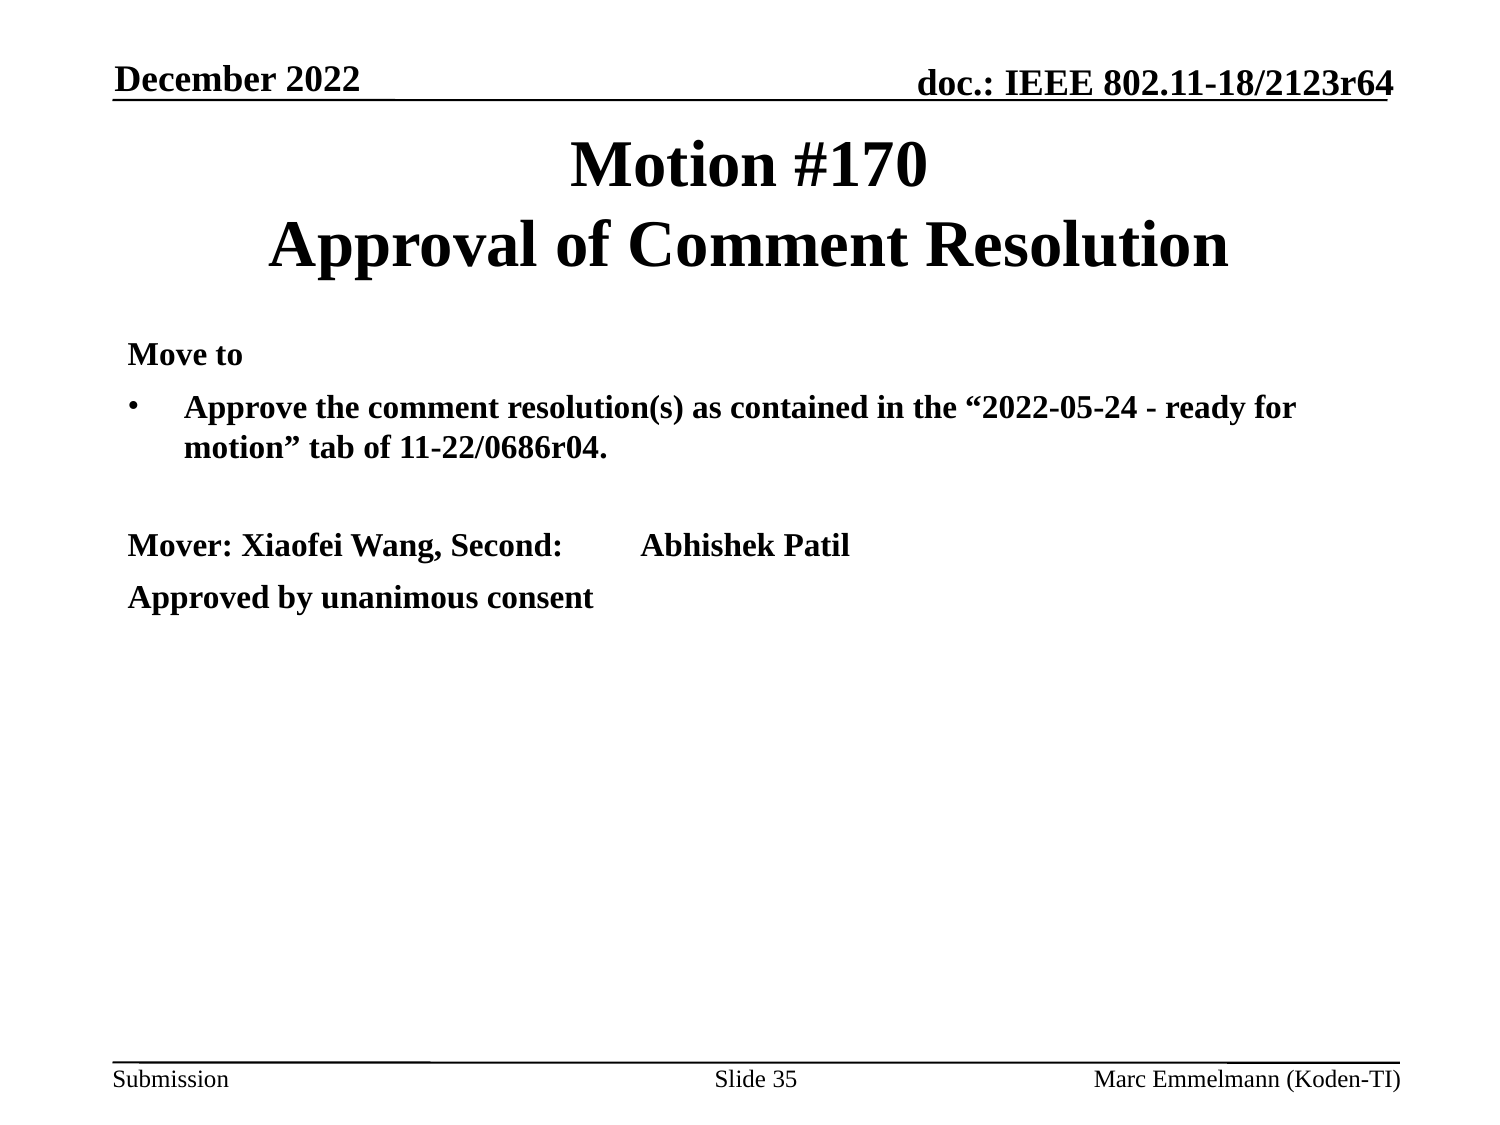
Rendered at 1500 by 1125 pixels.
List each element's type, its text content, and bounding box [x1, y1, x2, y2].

footer Marc Emmelmann (Koden-TI) [878, 1061, 1402, 1093]
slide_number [114, 54, 423, 100]
slide_number Slide 35 [712, 1061, 800, 1123]
title Motion #170 Approval of Comment Resolution [112, 112, 1388, 288]
list Move to Approve the comment resolution(s) as contained in the “2022-05-24 - ready for motion” tab of 11-22/0686r04. Mover: Xiaofei Wang, Second: Abhishek Patil Approved by unanimous consent [112, 324, 1388, 1000]
